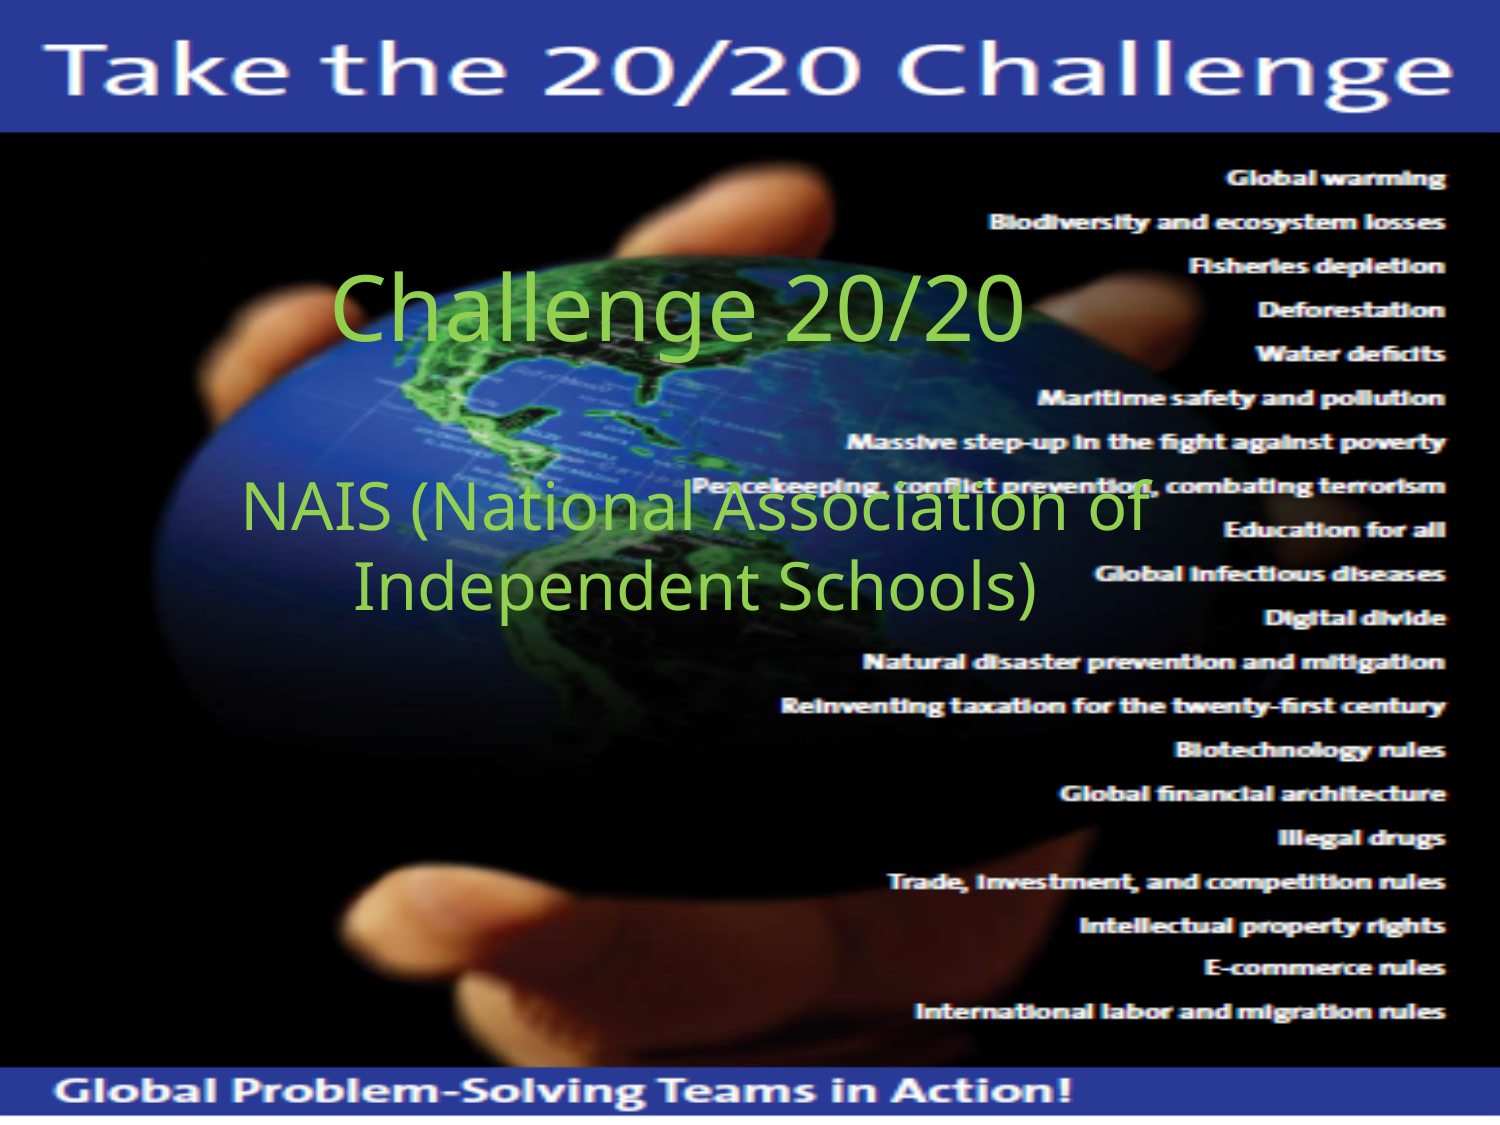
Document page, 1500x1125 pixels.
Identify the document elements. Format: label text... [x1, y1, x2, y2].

title Challenge 20/20 [41, 184, 1317, 426]
subtitle NAIS (National Association of Independent Schools) [171, 456, 1222, 744]
picture [0, 0, 1500, 1125]
